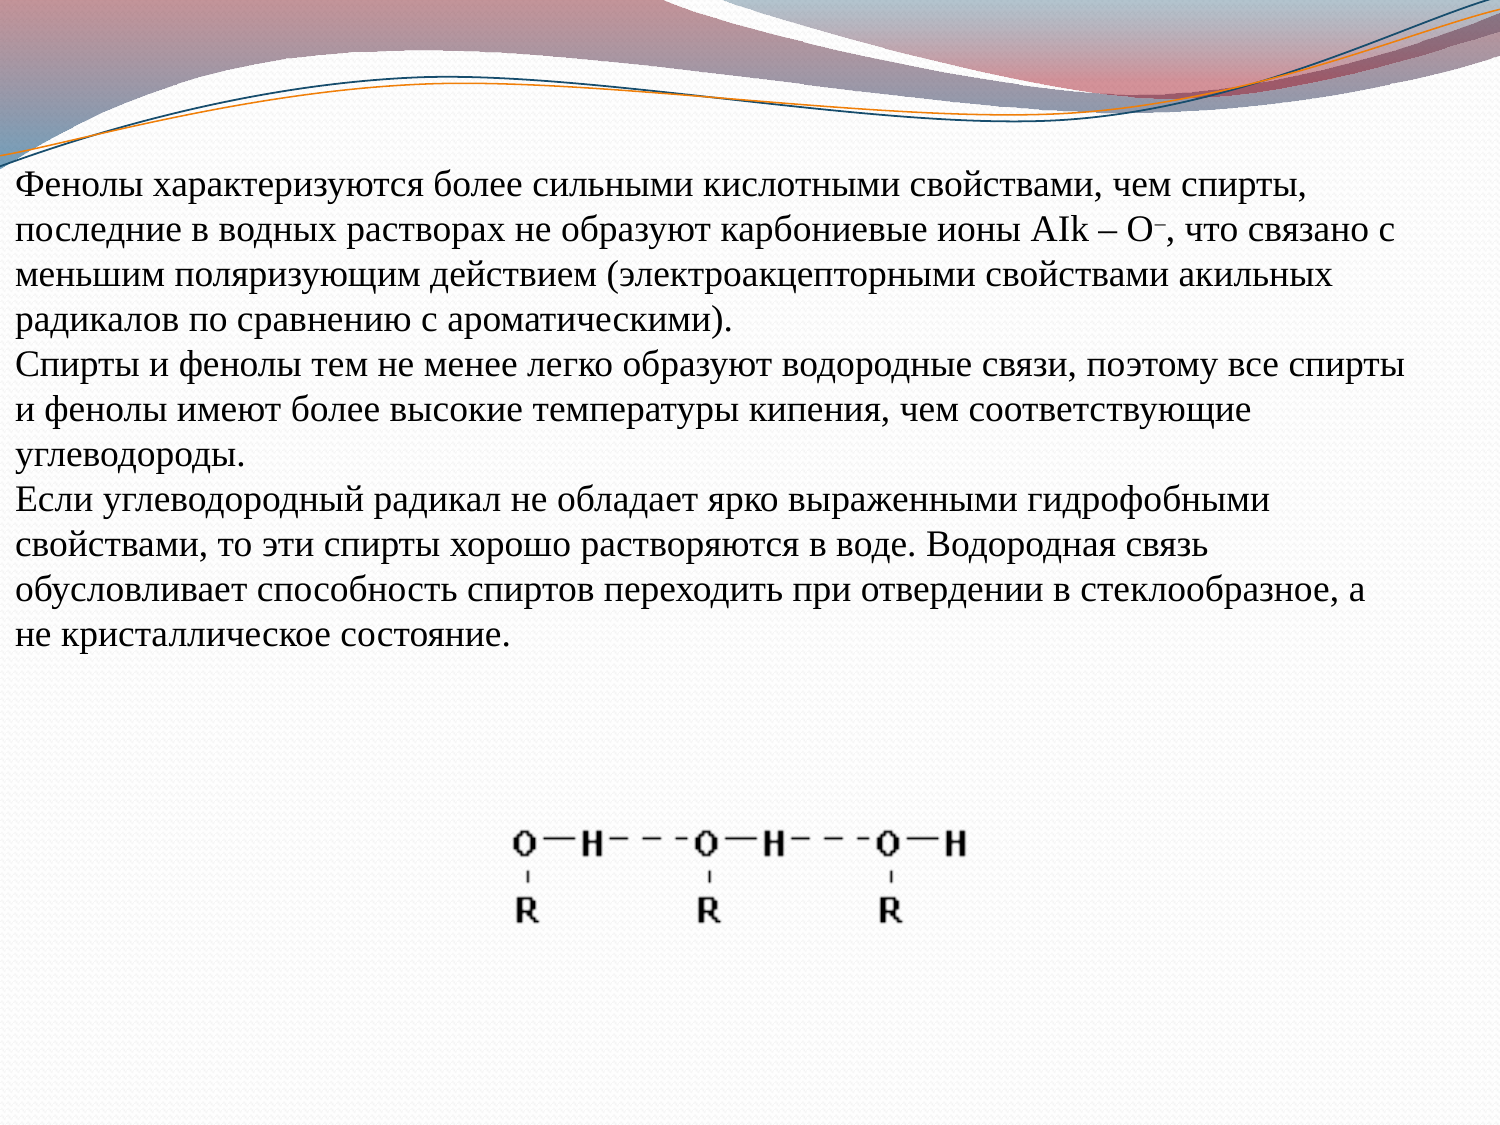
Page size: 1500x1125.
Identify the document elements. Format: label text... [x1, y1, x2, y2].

text_box Фенолы характеризуются более сильными кислотными свойствами, чем спирты, последние в водных растворах не образуют карбониевые ионы AIk – O–, что связано с меньшим поляризующим действием (электроакцепторными свойствами акильных радикалов по сравнению с ароматическими). Спирты и фенолы тем не менее легко образуют водородные связи, поэтому все спирты и фенолы имеют более высокие температуры кипения, чем соответствующие углеводороды. Если углеводородный радикал не обладает ярко выраженными гидрофобными свойствами, то эти спирты хорошо растворяются в воде. Водородная связь обусловливает способность спиртов переходить при отвердении в стеклообразное, а не кристаллическое состояние. [0, 151, 1424, 707]
picture [501, 798, 981, 941]
